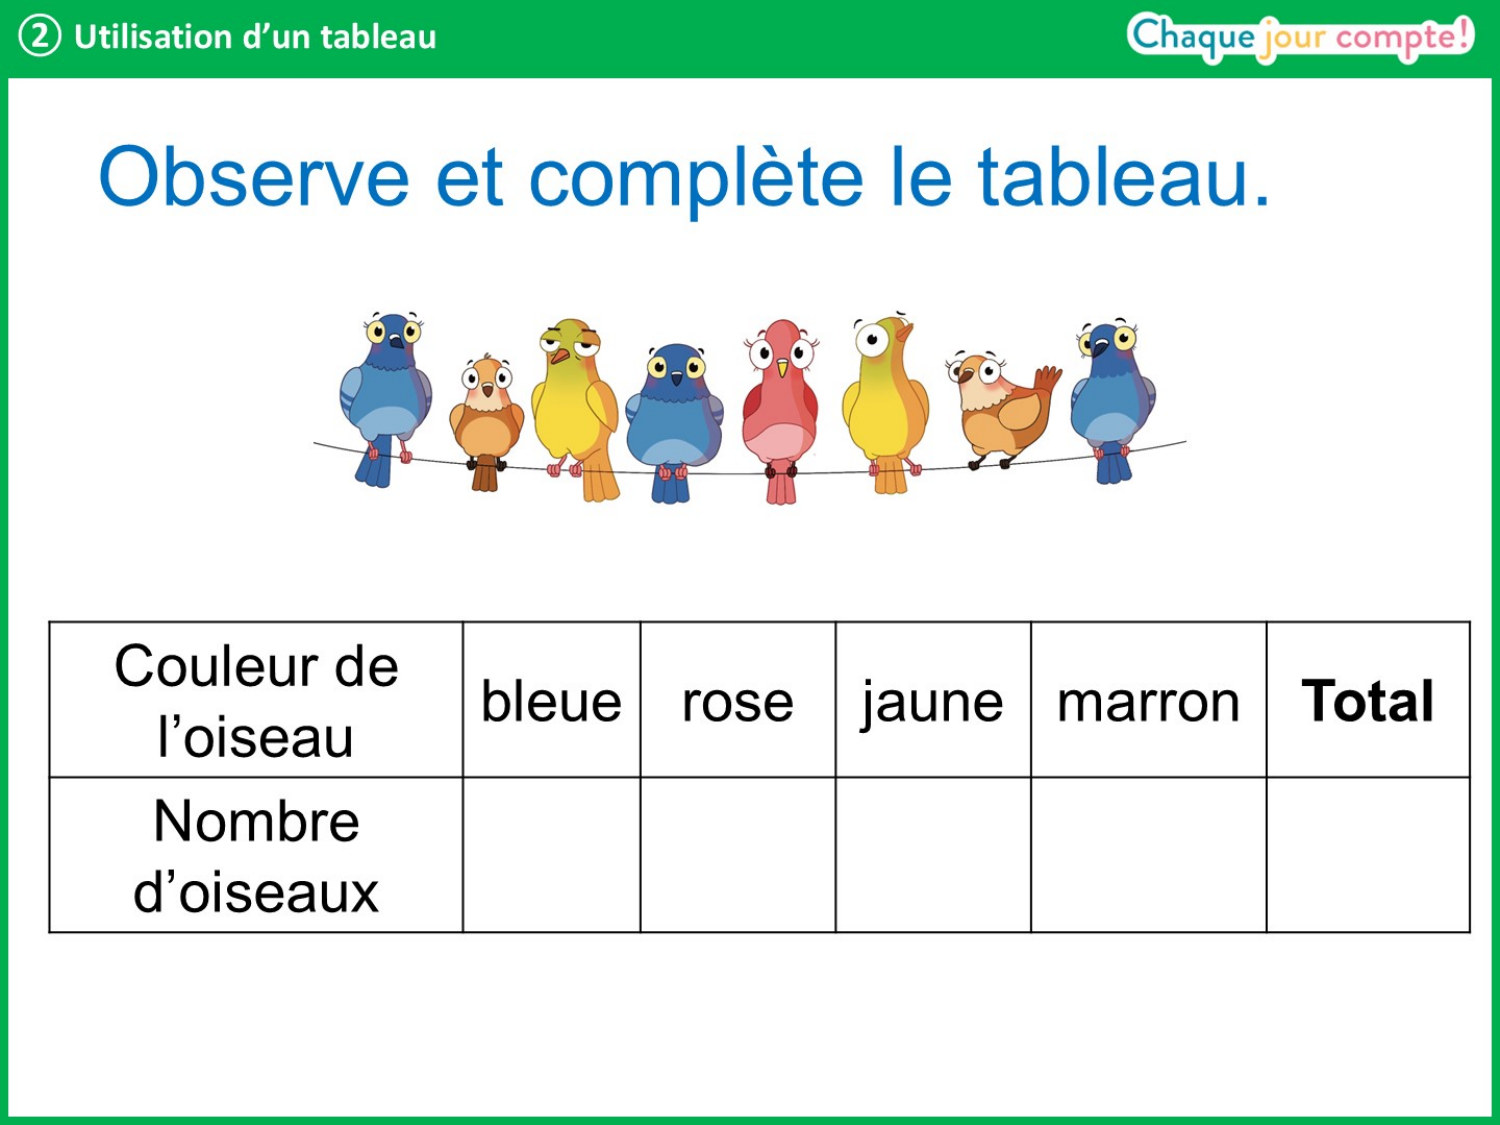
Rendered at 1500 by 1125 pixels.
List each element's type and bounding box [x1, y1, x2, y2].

list [0, 0, 1500, 1125]
